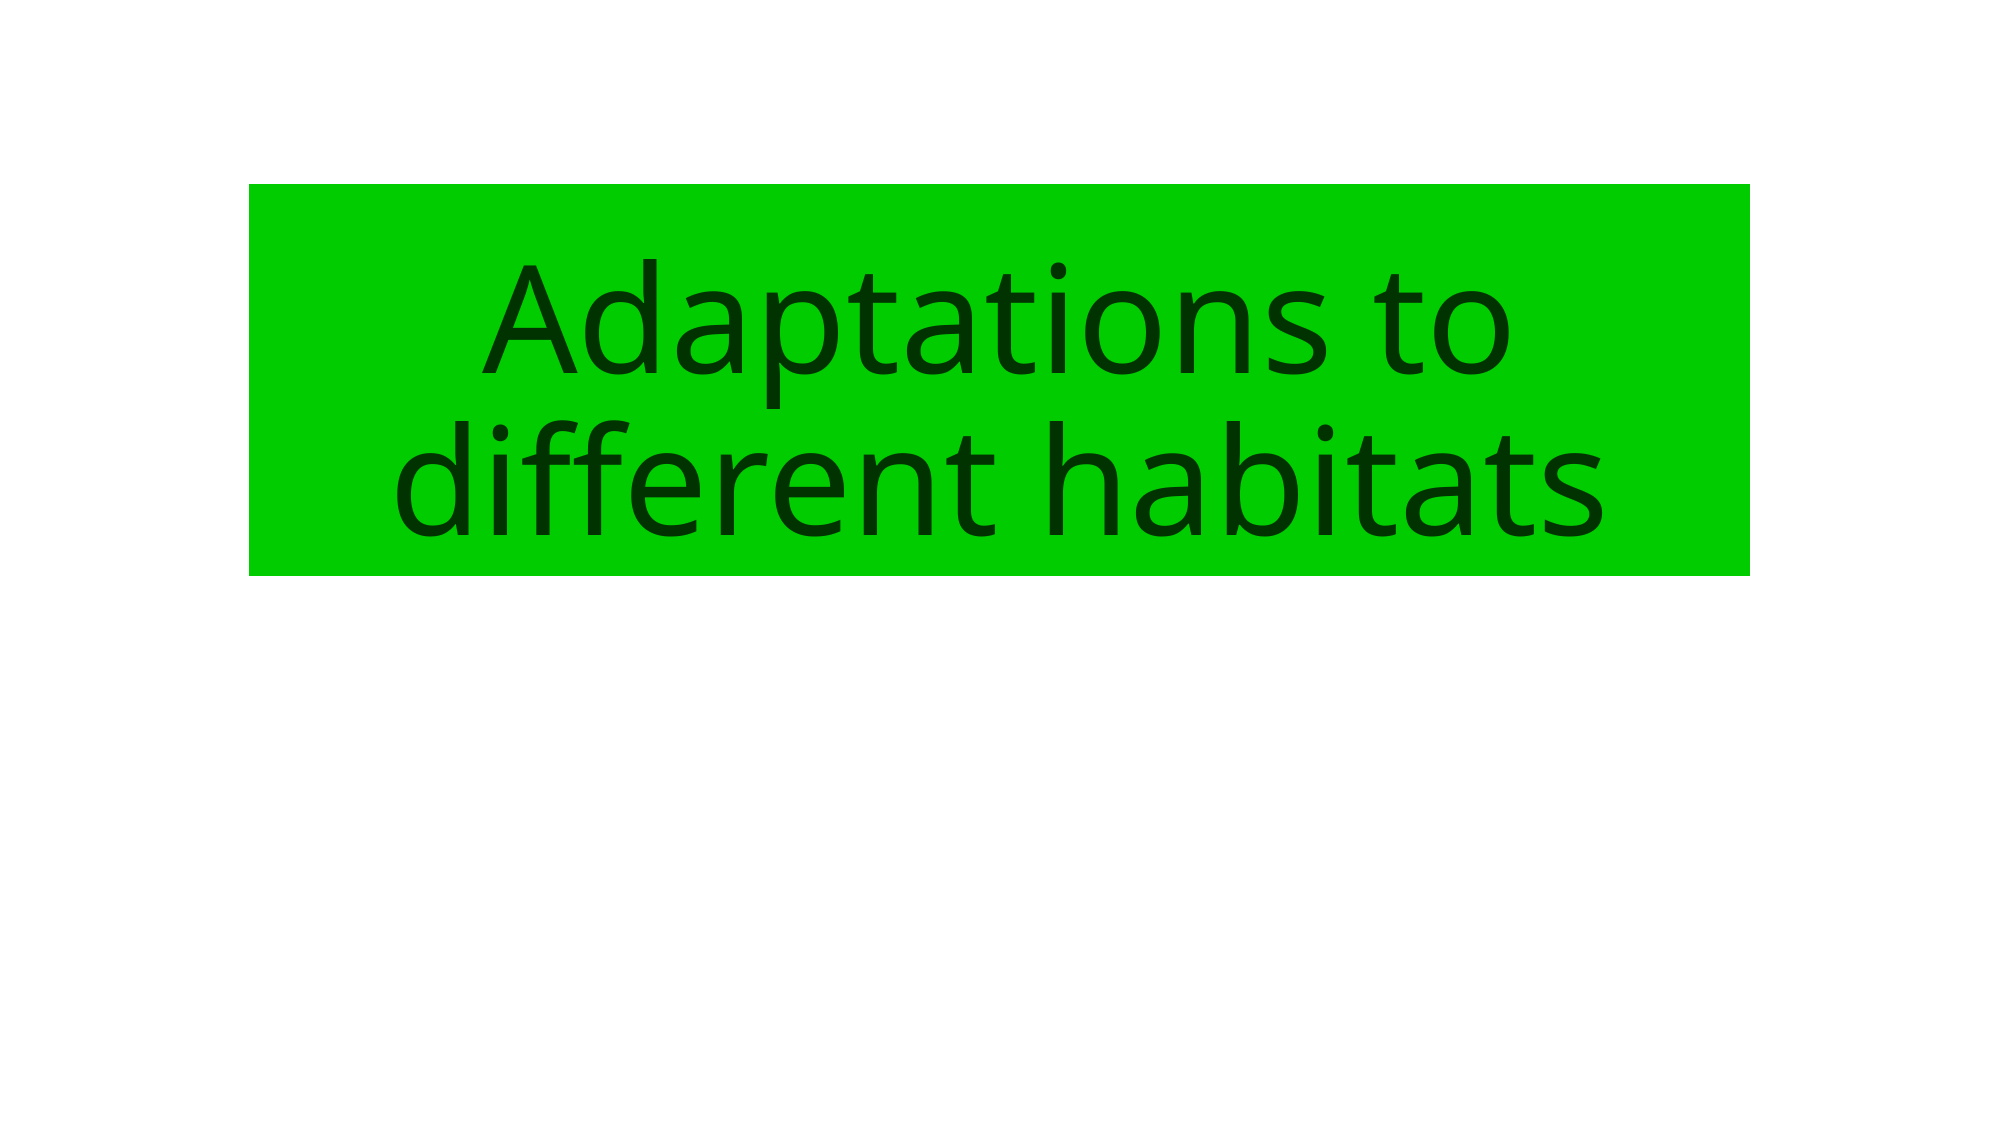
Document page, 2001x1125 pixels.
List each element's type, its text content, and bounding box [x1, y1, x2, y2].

title Adaptations to different habitats [249, 184, 1750, 576]
